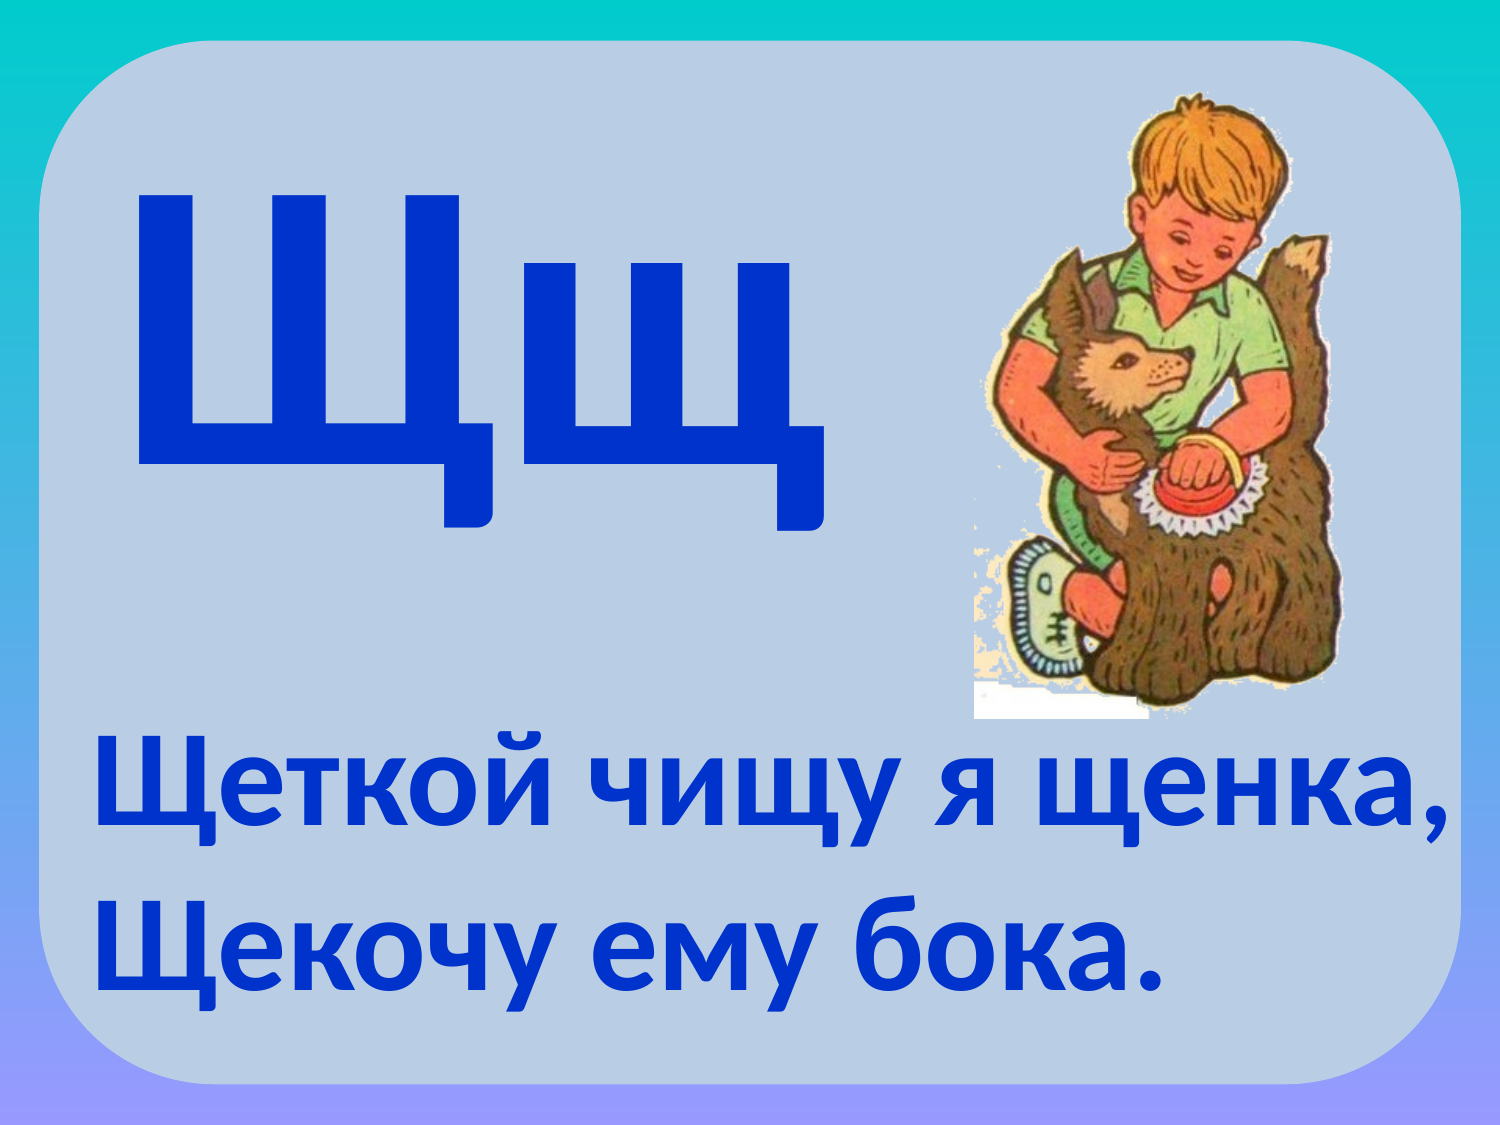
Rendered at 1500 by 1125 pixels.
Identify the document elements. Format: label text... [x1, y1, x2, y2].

picture [974, 77, 1367, 719]
text_box Щеткой чищу я щенка, Щекочу ему бока. [76, 680, 1500, 1026]
text_box Щщ [102, 42, 845, 556]
text_box [39, 40, 1461, 1017]
text_box [83, 1026, 1417, 1085]
